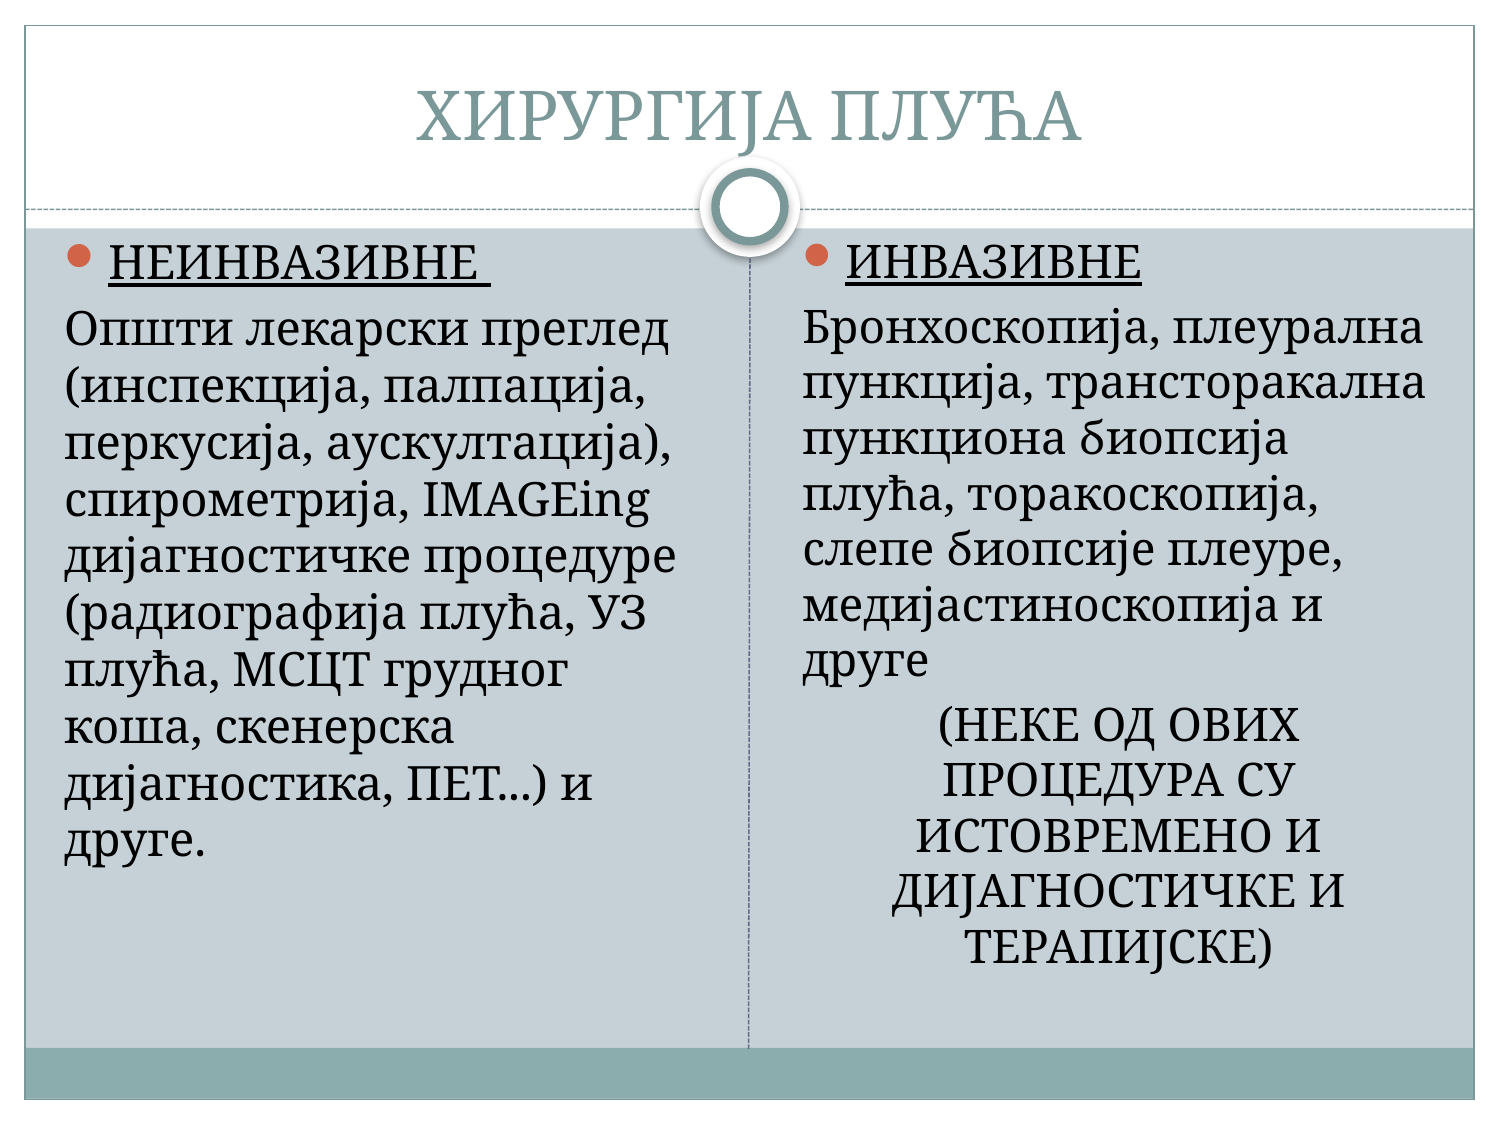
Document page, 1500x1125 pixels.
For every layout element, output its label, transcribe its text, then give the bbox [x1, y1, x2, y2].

list НЕИНВАЗИВНЕ Општи лекарски преглед (инспекција, палпација, перкусија, аускултација), спирометрија, IMAGEing дијагностичке процедуре (радиографија плућа, УЗ плућа, МСЦТ грудног коша, скенерска дијагностика, ПЕТ...) и друге. [49, 224, 712, 993]
title ХИРУРГИЈА ПЛУЋА [49, 37, 1450, 162]
list ИНВАЗИВНЕ Бронхоскопија, плеурална пункција, трансторакална пункциона биопсија плућа, торакоскопија, слепе биопсије плеуре, медијастиноскопија и друге (НЕКЕ ОД ОВИХ ПРОЦЕДУРА СУ ИСТОВРЕМЕНО И ДИЈАГНОСТИЧКЕ И ТЕРАПИЈСКЕ) [787, 224, 1450, 993]
